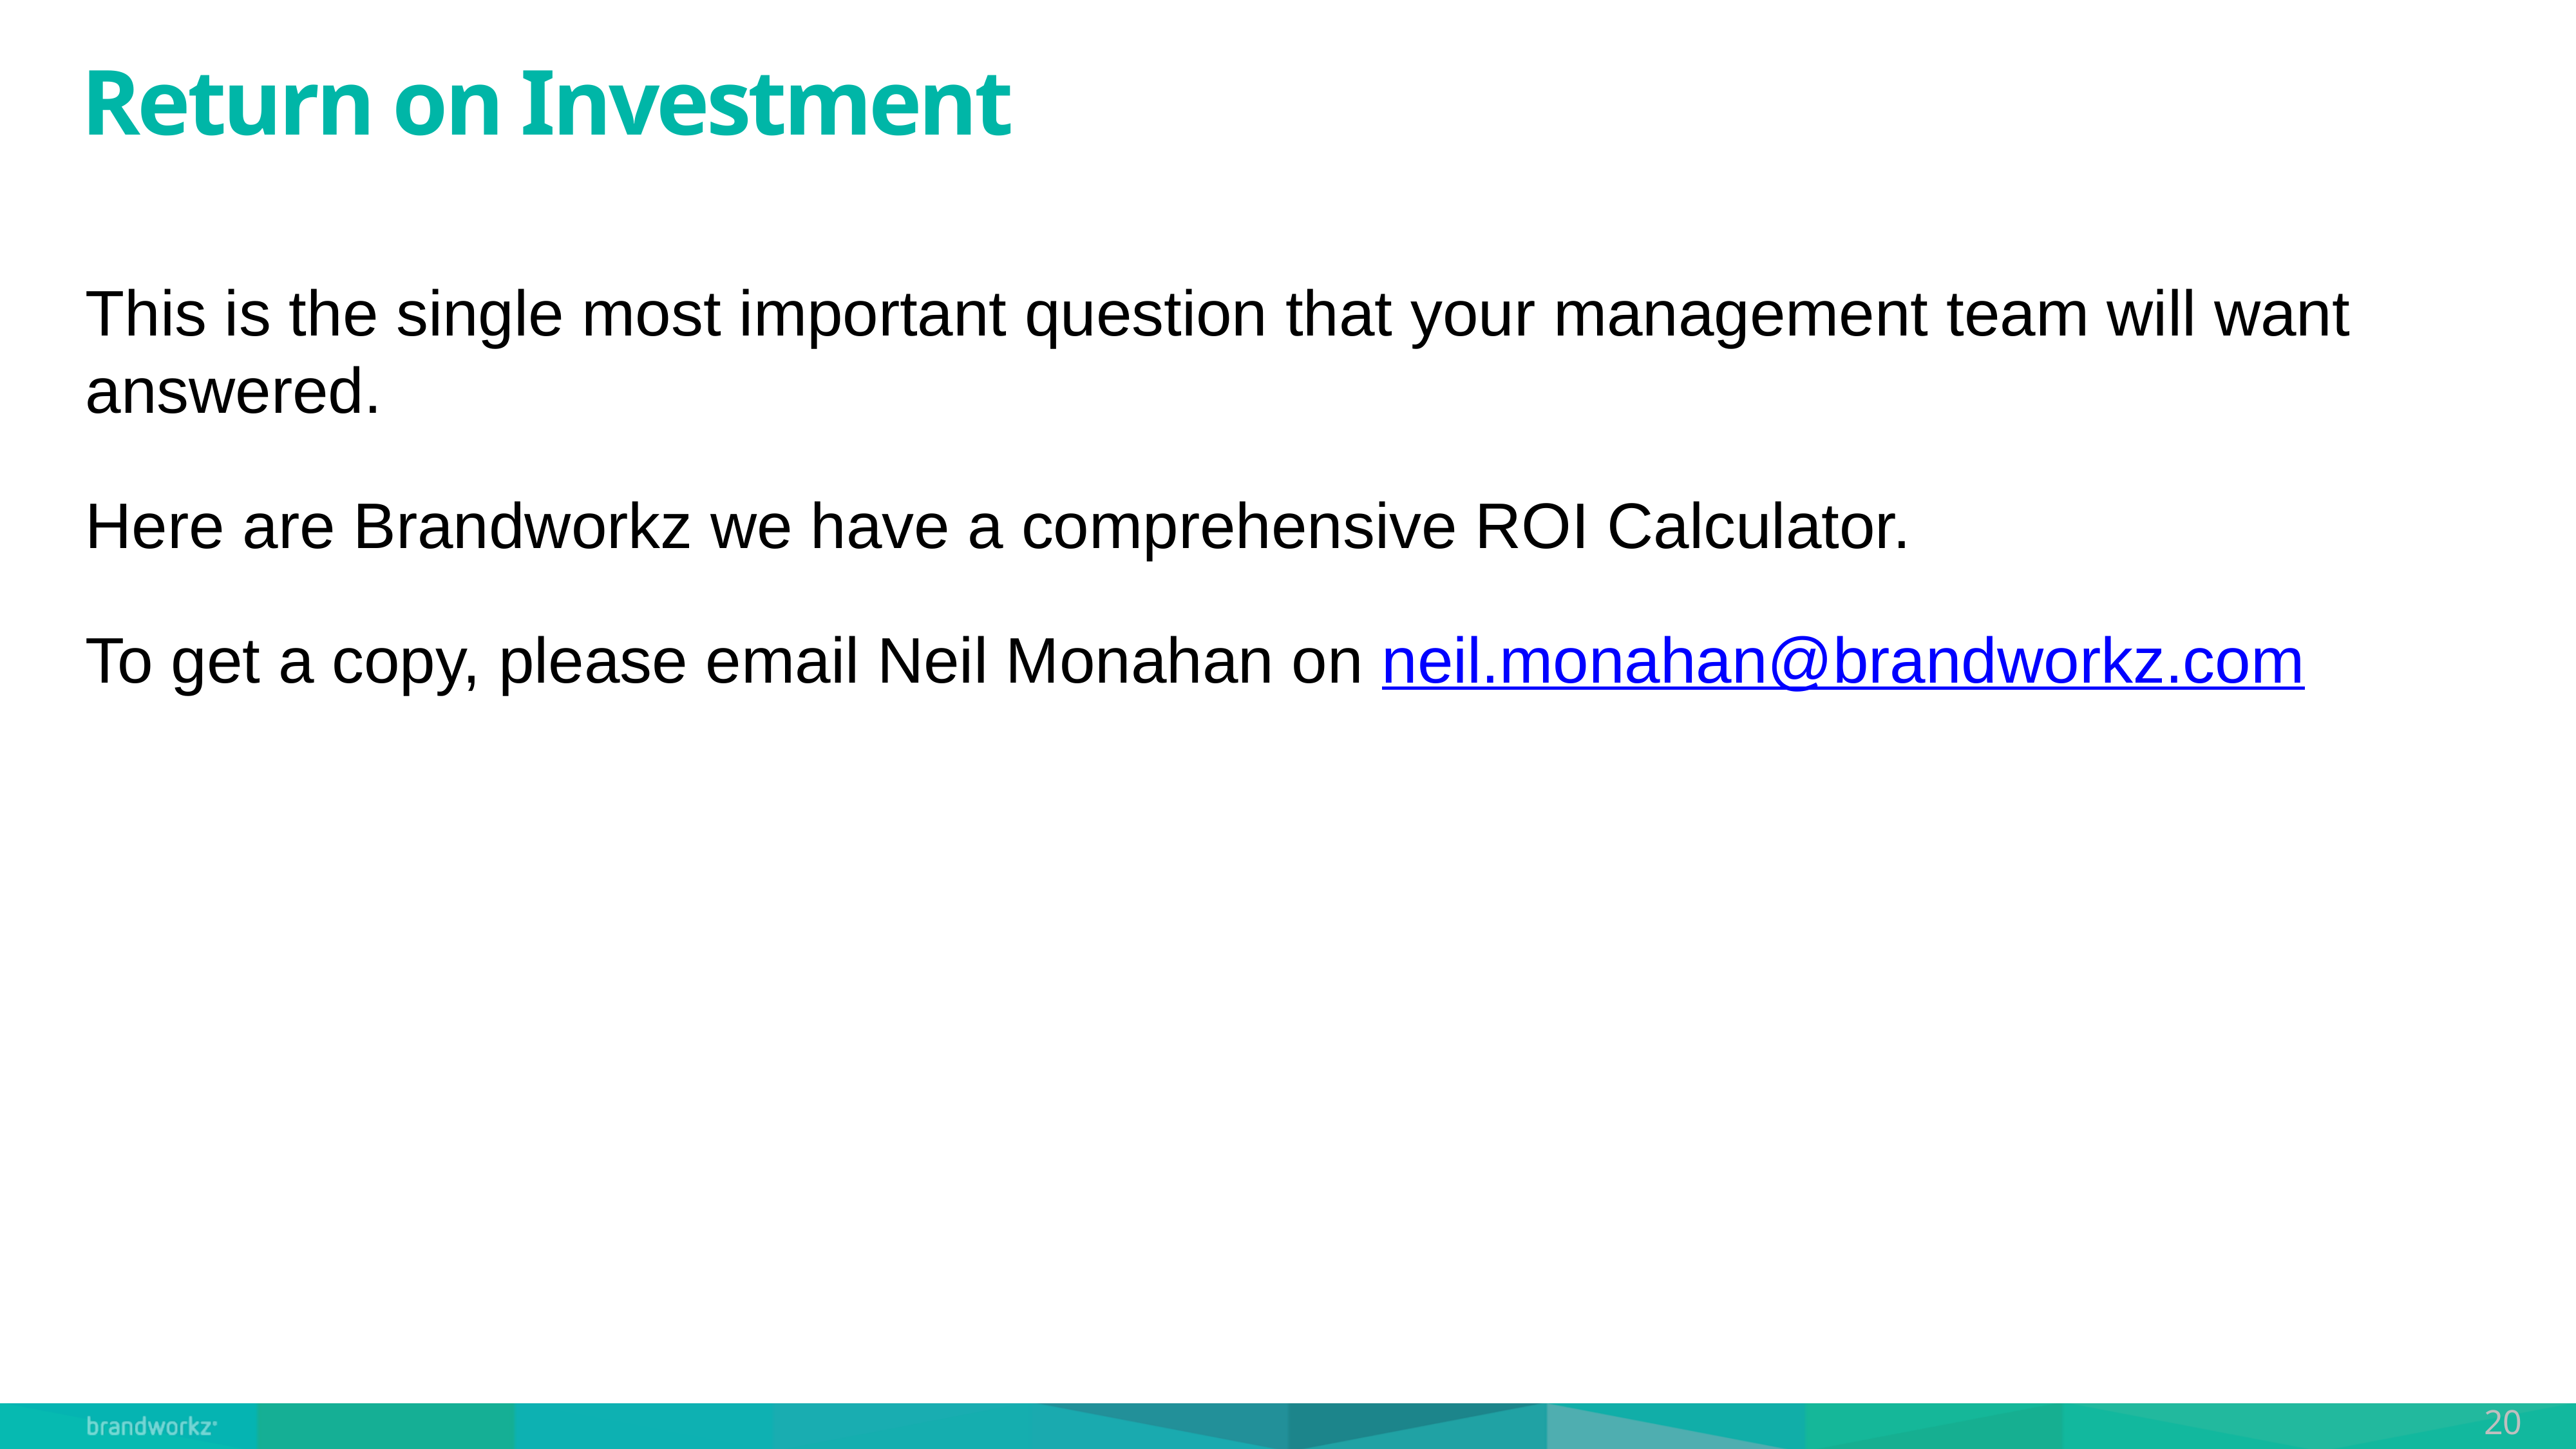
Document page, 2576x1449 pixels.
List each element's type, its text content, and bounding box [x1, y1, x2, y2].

list This is the single most important question that your management team will want answered. Here are Brandworkz we have a comprehensive ROI Calculator. To get a copy, please email Neil Monahan on neil.monahan@brandworkz.com [85, 271, 2496, 1283]
picture [0, 1403, 2576, 1449]
title Return on Investment [81, 45, 2496, 166]
